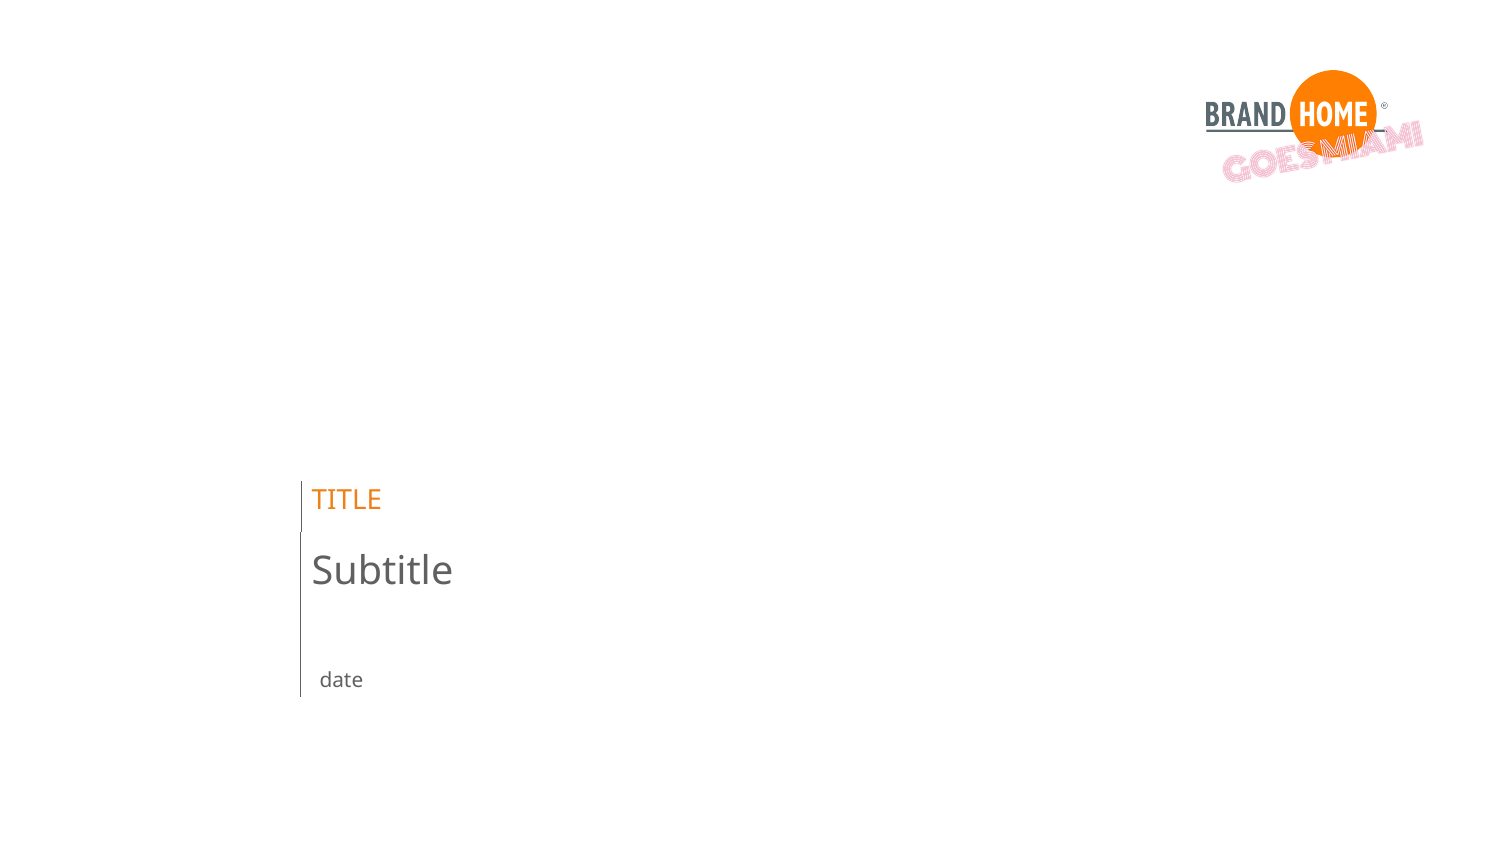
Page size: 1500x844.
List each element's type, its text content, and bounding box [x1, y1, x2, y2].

list TITLE [311, 481, 1243, 534]
text_box date [312, 659, 997, 699]
picture [1206, 70, 1425, 184]
title Subtitle [311, 544, 1413, 648]
